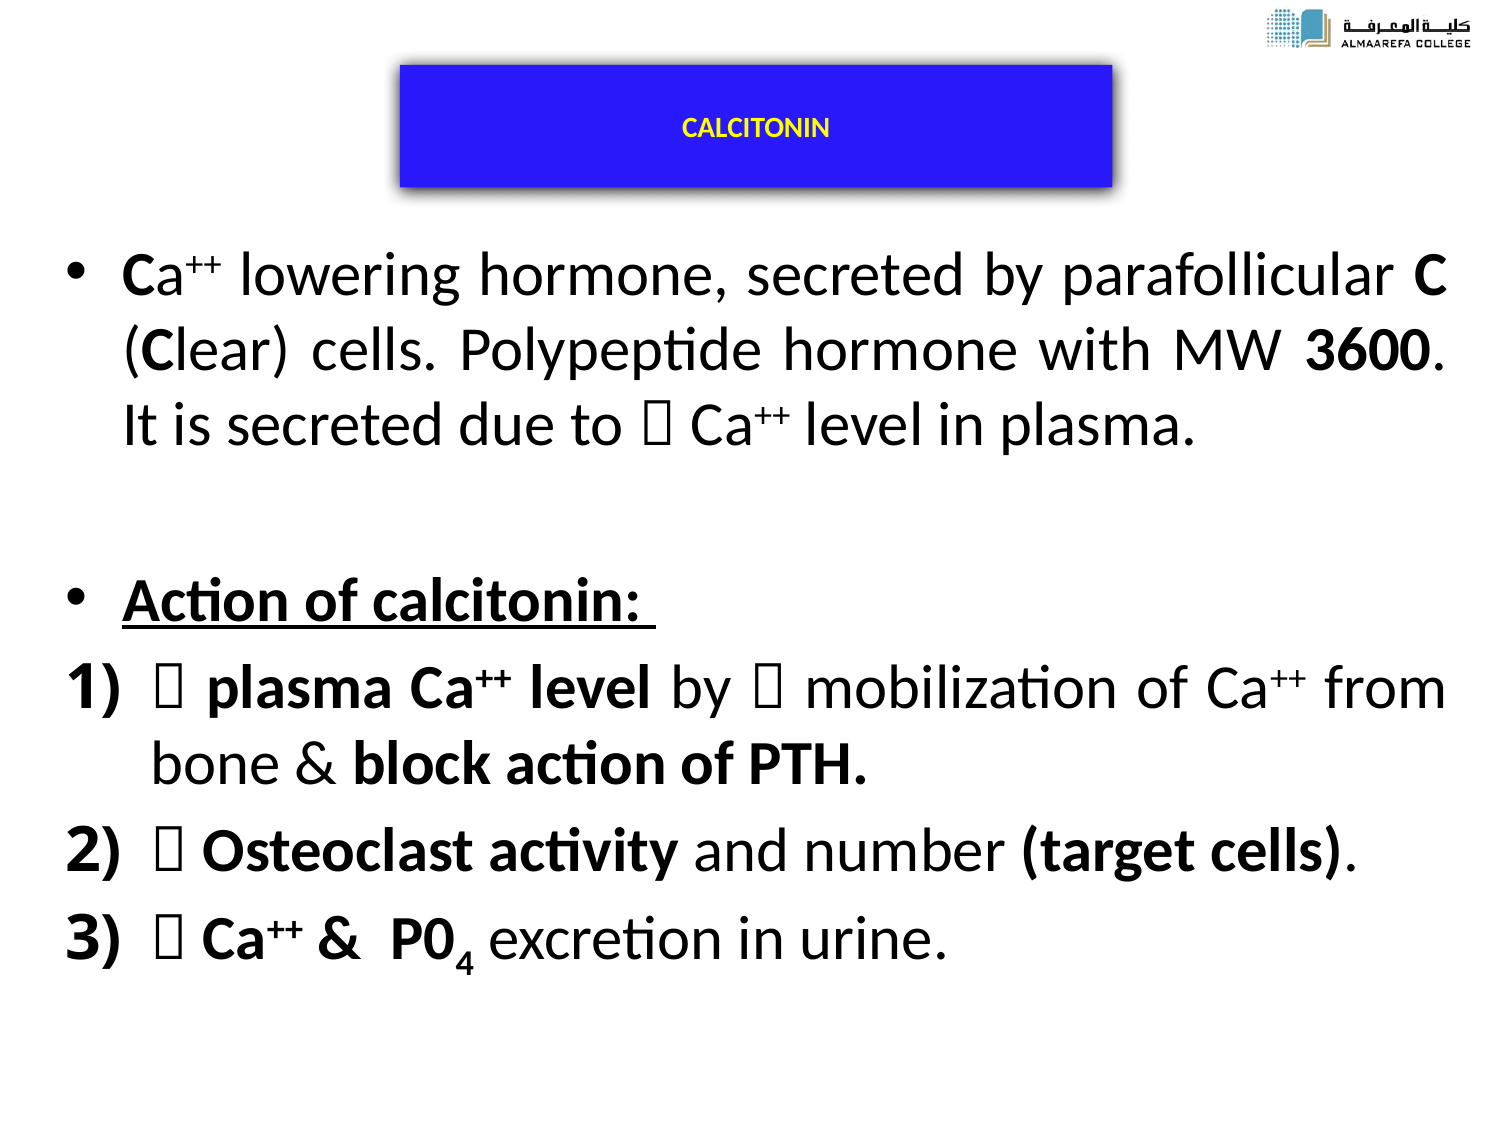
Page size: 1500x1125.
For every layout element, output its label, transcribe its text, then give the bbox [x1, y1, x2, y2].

list Ca++ lowering hormone, secreted by parafollicular C (Clear) cells. Polypeptide hormone with MW 3600. It is secreted due to  Ca++ level in plasma. Action of calcitonin:  plasma Ca++ level by  mobilization of Ca++ from bone & block action of PTH.  Osteoclast activity and number (target cells).  Ca++ & P04 excretion in urine. [50, 224, 1463, 1005]
picture [1262, 0, 1475, 65]
title CALCITONIN [399, 64, 1113, 188]
